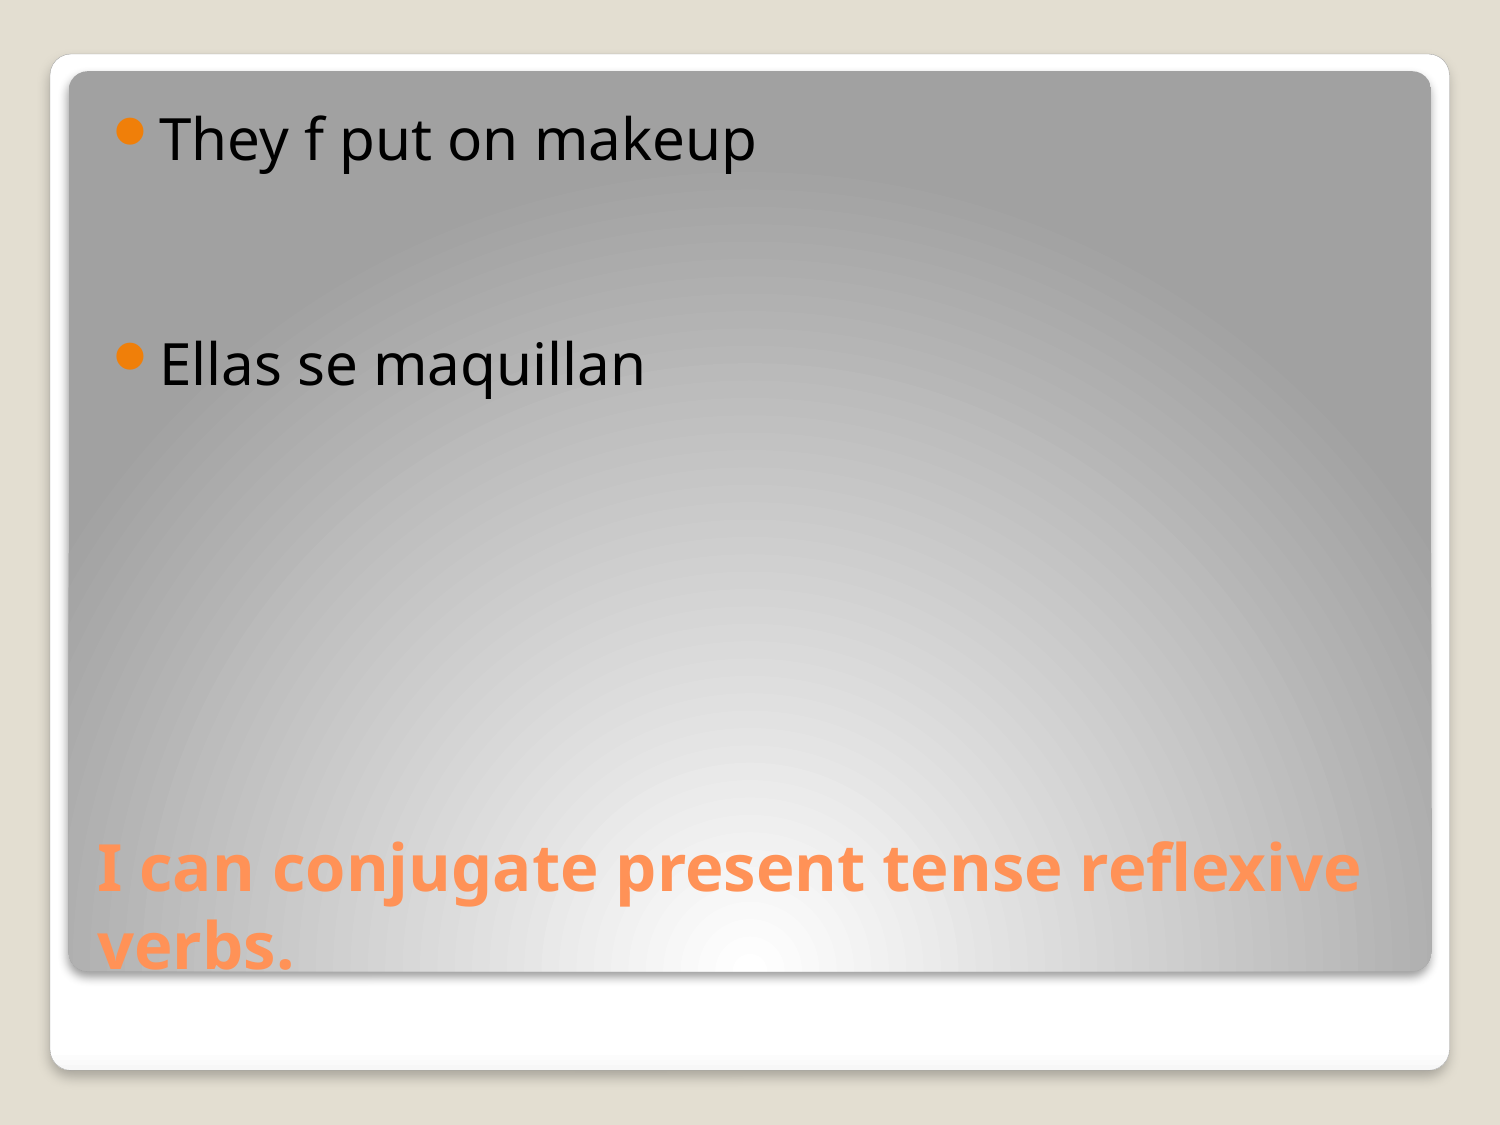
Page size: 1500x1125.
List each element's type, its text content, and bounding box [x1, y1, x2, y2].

title I can conjugate present tense reflexive verbs. [82, 817, 1425, 990]
list They f put on makeup Ellas se maquillan [82, 86, 1425, 774]
